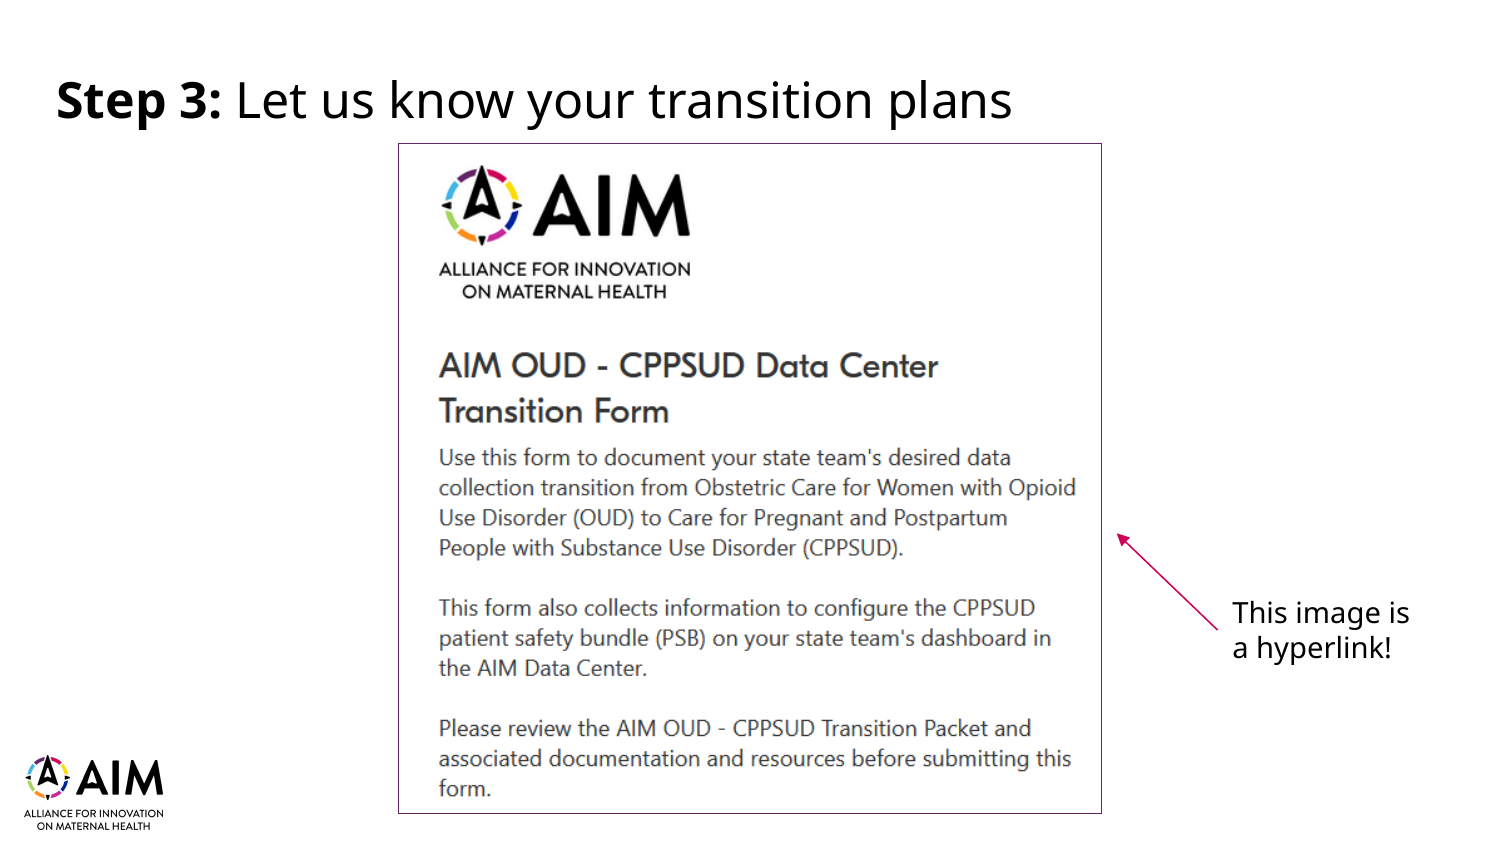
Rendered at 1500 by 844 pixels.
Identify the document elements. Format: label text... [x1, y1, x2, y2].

picture [397, 143, 1103, 814]
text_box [1116, 533, 1218, 631]
picture [24, 755, 163, 830]
text_box This image is a hyperlink! [1217, 587, 1434, 672]
title Step 3: Let us know your transition plans [41, 47, 1459, 144]
